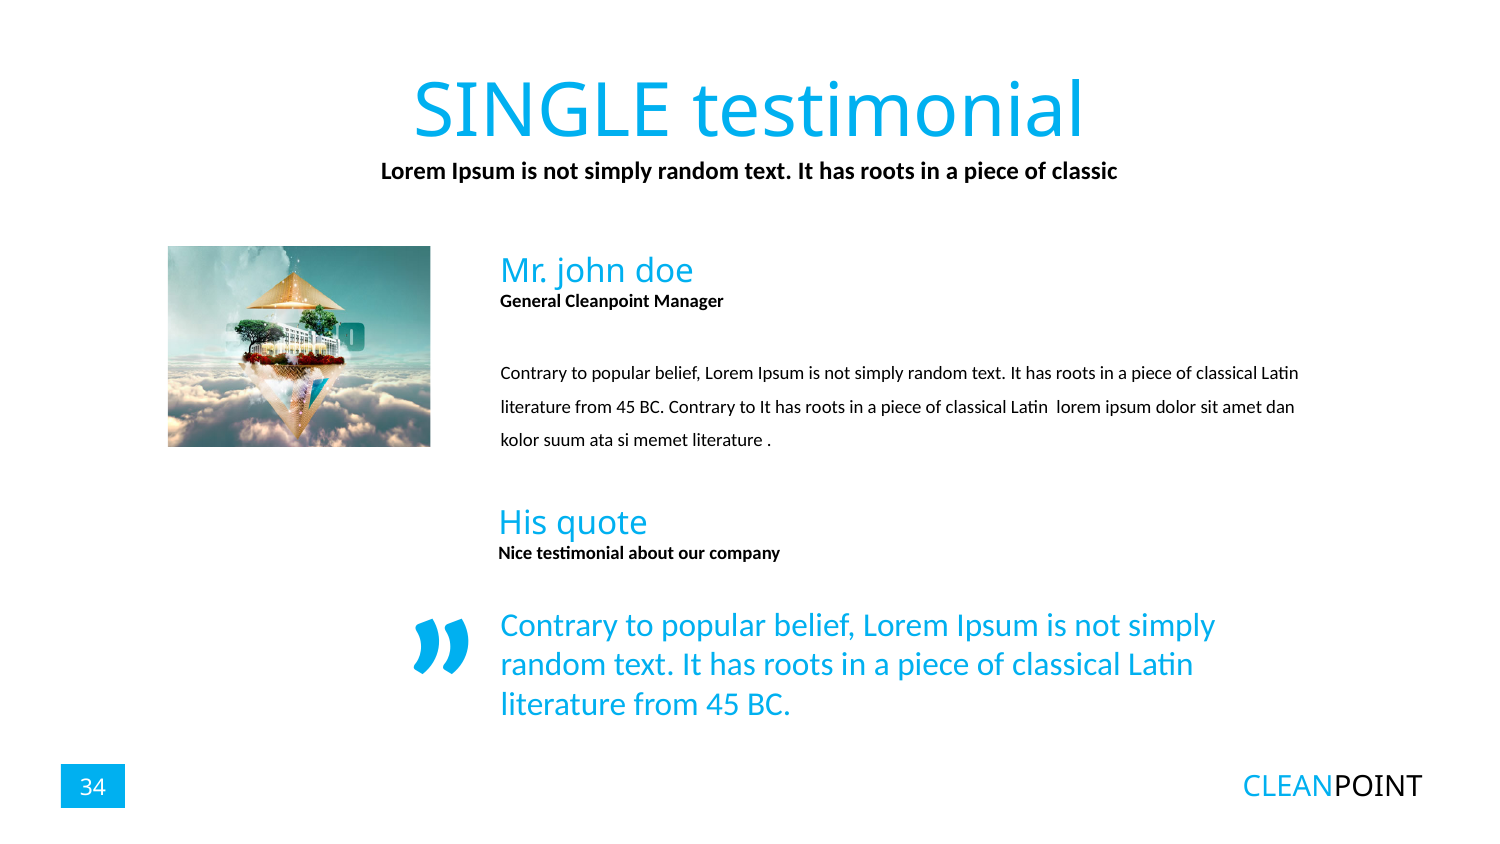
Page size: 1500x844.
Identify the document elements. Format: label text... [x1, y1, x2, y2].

title SINGLE testimonial [300, 96, 1200, 160]
text_box CLEANPOINT [149, 746, 1438, 810]
text_box [166, 245, 432, 449]
text_box Lorem Ipsum is not simply random text. It has roots in a piece of classic [337, 146, 1163, 192]
text_box Contrary to popular belief, Lorem Ipsum is not simply random text. It has roots in a piece of classical Latin literature from 45 BC. [485, 595, 1330, 730]
text_box His quote Nice testimonial about our company [483, 473, 1330, 571]
text_box ” [387, 562, 475, 797]
text_box 34 [59, 762, 127, 810]
text_box Contrary to popular belief, Lorem Ipsum is not simply random text. It has roots in a piece of classical Latin literature from 45 BC. Contrary to It has roots in a piece of classical Latin lorem ipsum dolor sit amet dan kolor suum ata si memet literature . [485, 341, 1332, 458]
text_box Mr. john doe General Cleanpoint Manager [485, 221, 1332, 319]
